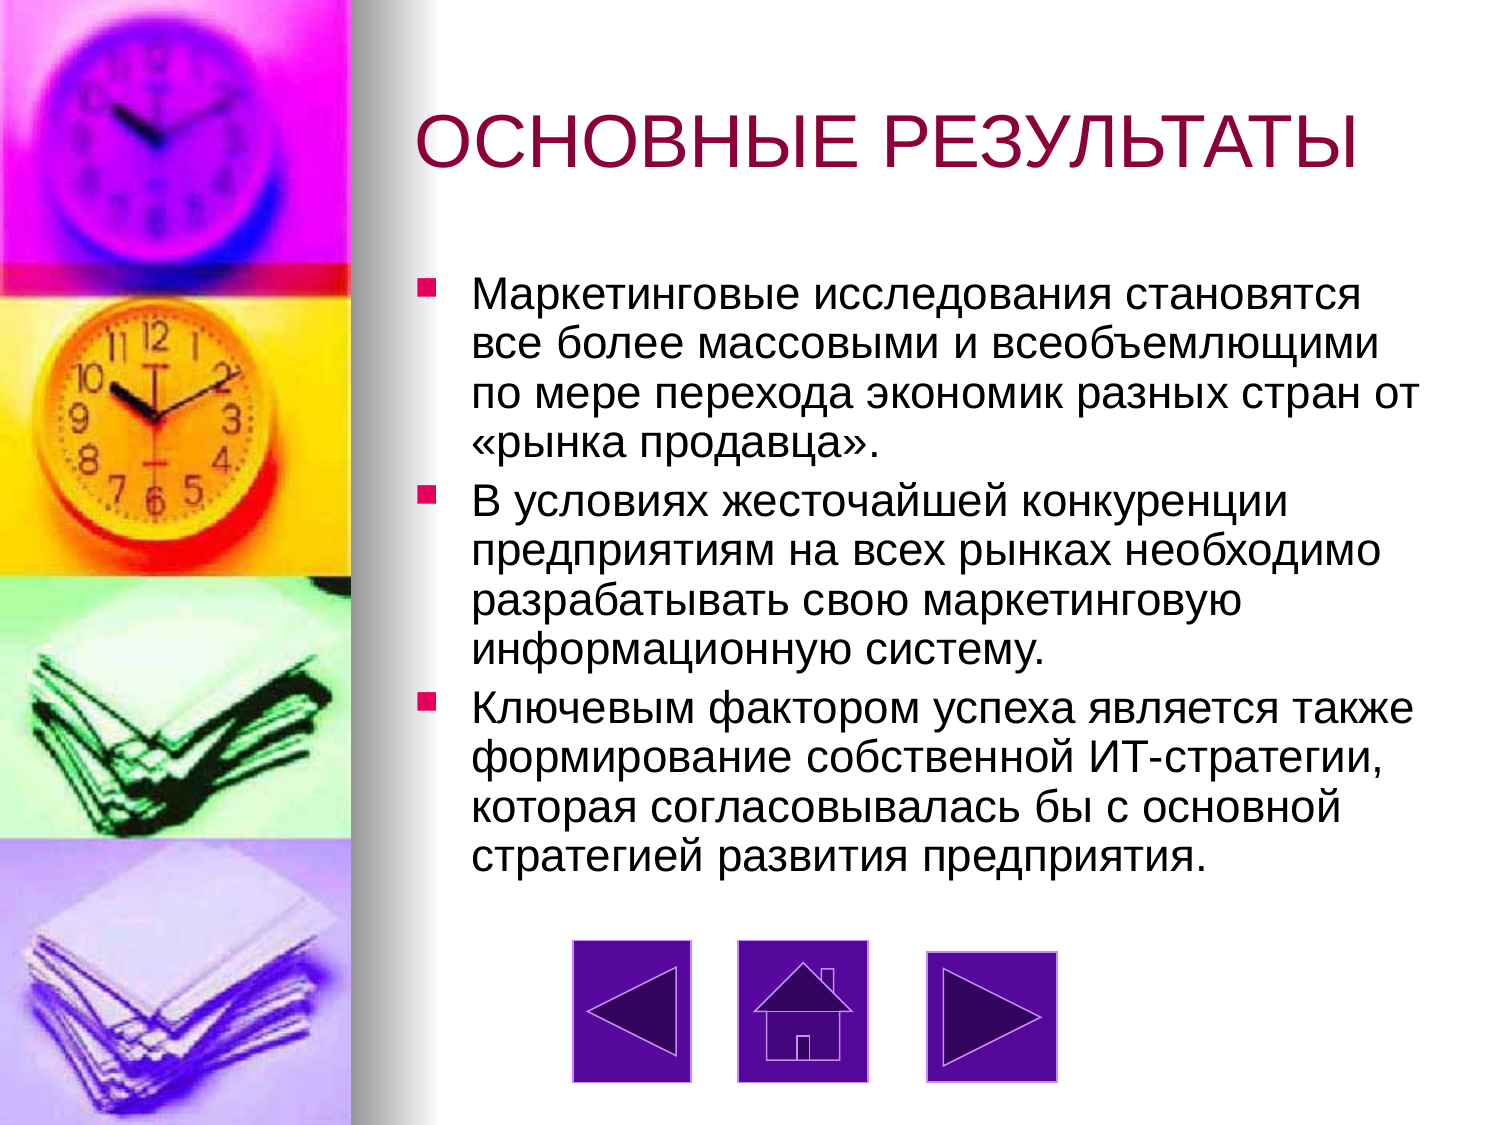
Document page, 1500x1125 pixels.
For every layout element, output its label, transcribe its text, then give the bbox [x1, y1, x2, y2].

text_box [738, 940, 869, 1083]
picture [0, 0, 351, 1125]
list Маркетинговые исследования становятся все более массовыми и всеобъемлющими по мере перехода экономик разных стран от «рынка продавца». В условиях жесточайшей конкуренции предприятиям на всех рынках необходимо разрабатывать свою маркетинговую информационную систему. Ключевым фактором успеха является также формирование собственной ИТ-стратегии, которая согласовывалась бы с основной стратегией развития предприятия. [399, 262, 1450, 1000]
text_box [927, 952, 1057, 1083]
title ОСНОВНЫЕ РЕЗУЛЬТАТЫ [399, 37, 1450, 238]
text_box [572, 940, 691, 1083]
